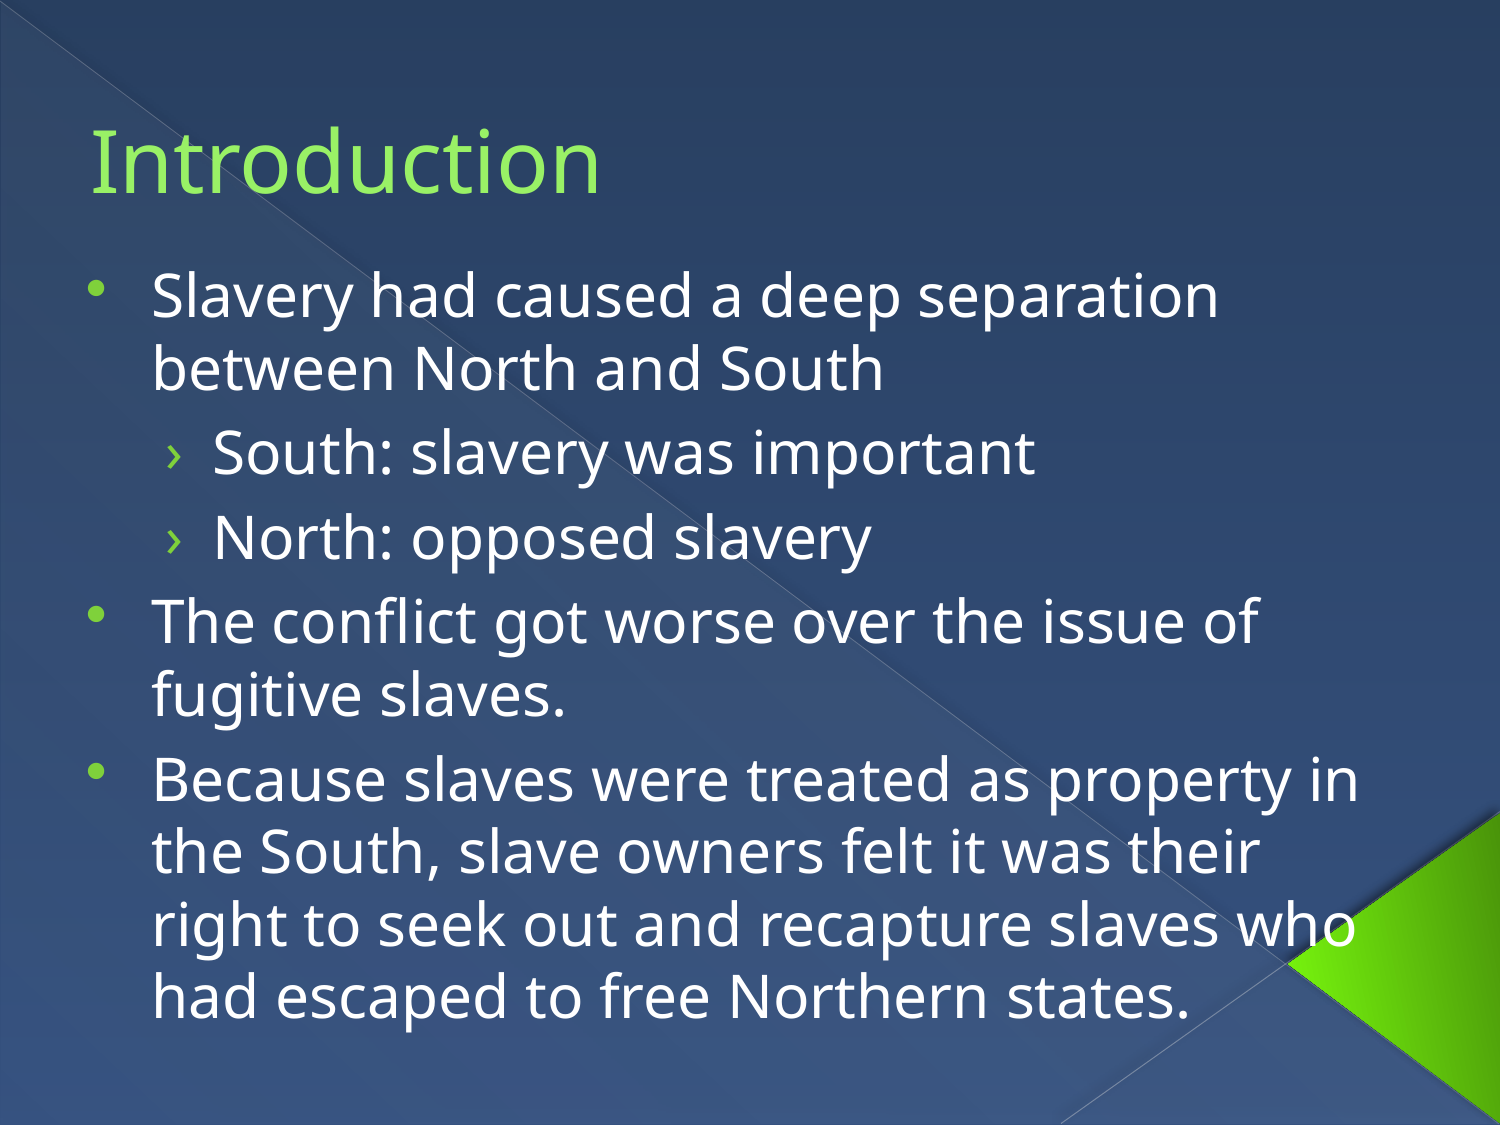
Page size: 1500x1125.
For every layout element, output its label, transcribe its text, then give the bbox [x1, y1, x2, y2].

title Introduction [75, 43, 1425, 274]
list Slavery had caused a deep separation between North and South South: slavery was important North: opposed slavery The conflict got worse over the issue of fugitive slaves. Because slaves were treated as property in the South, slave owners felt it was their right to seek out and recapture slaves who had escaped to free Northern states. [62, 249, 1401, 1063]
